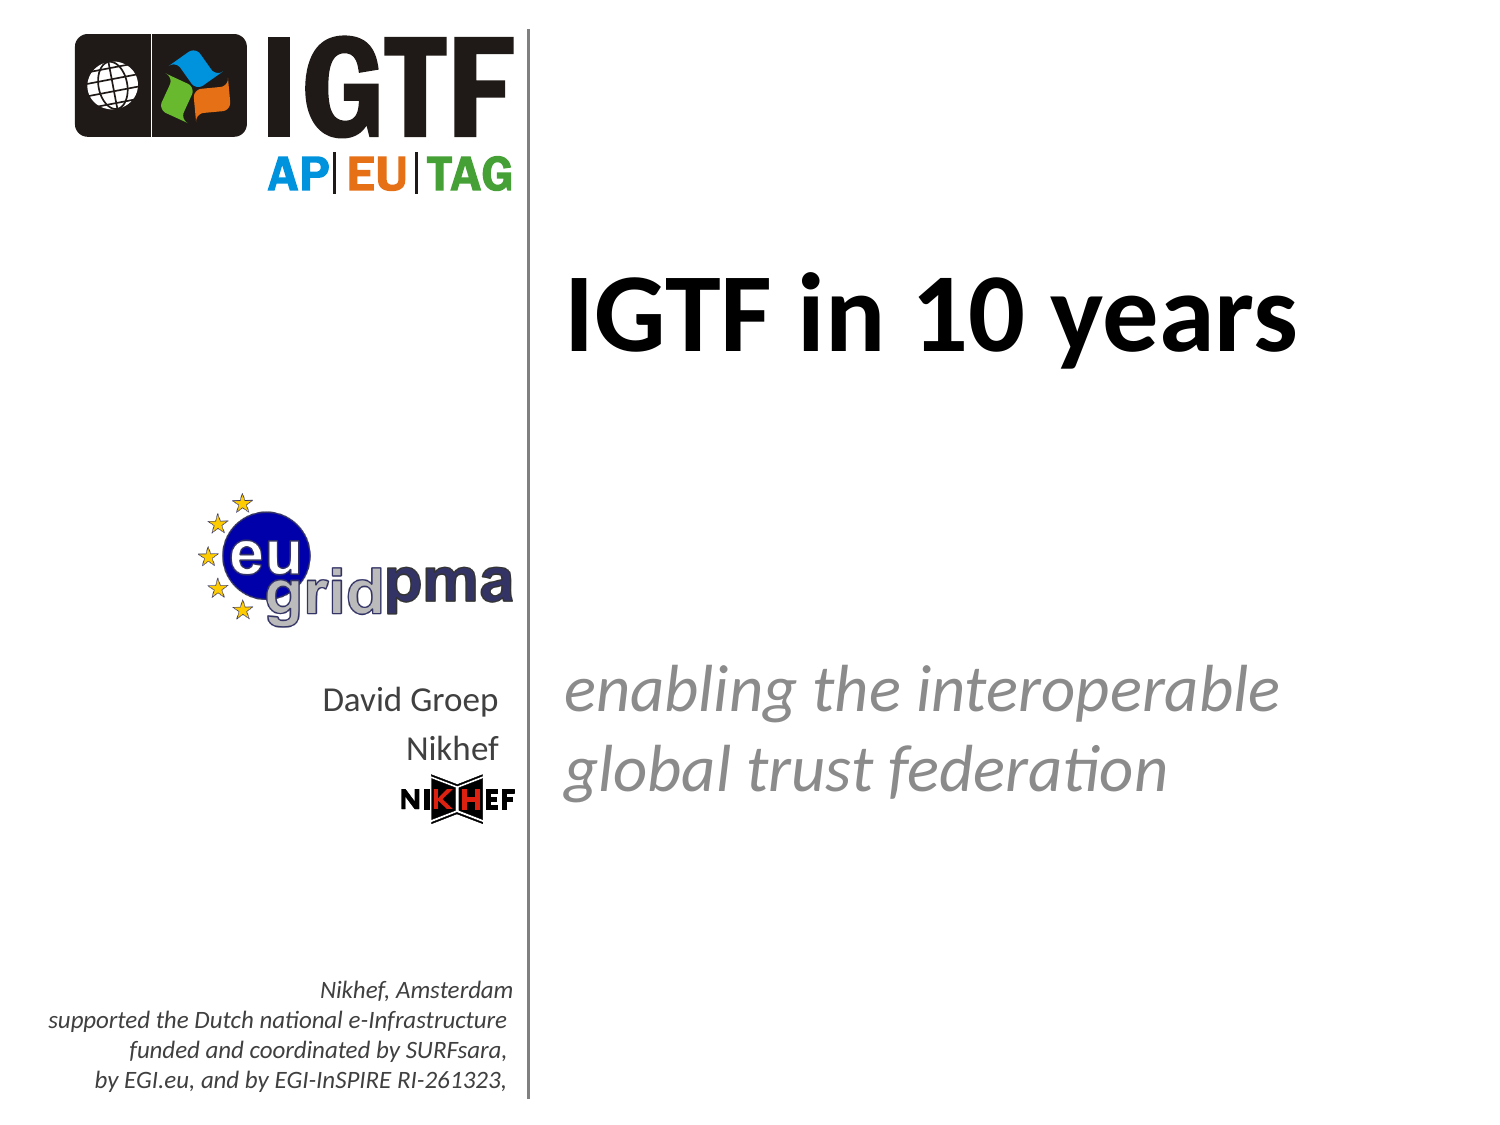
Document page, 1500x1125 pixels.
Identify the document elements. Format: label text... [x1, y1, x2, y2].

picture [197, 491, 514, 628]
title IGTF in 10 years [549, 231, 1436, 591]
text_box Nikhef, Amsterdam supported the Dutch national e-Infrastructure funded and coordinated by SURFsara, by EGI.eu, and by EGI-InSPIRE RI-261323, [0, 966, 514, 1101]
subtitle enabling the interoperable global trust federation [549, 637, 1436, 925]
picture [401, 774, 514, 825]
list David Groep Nikhef [29, 669, 514, 776]
